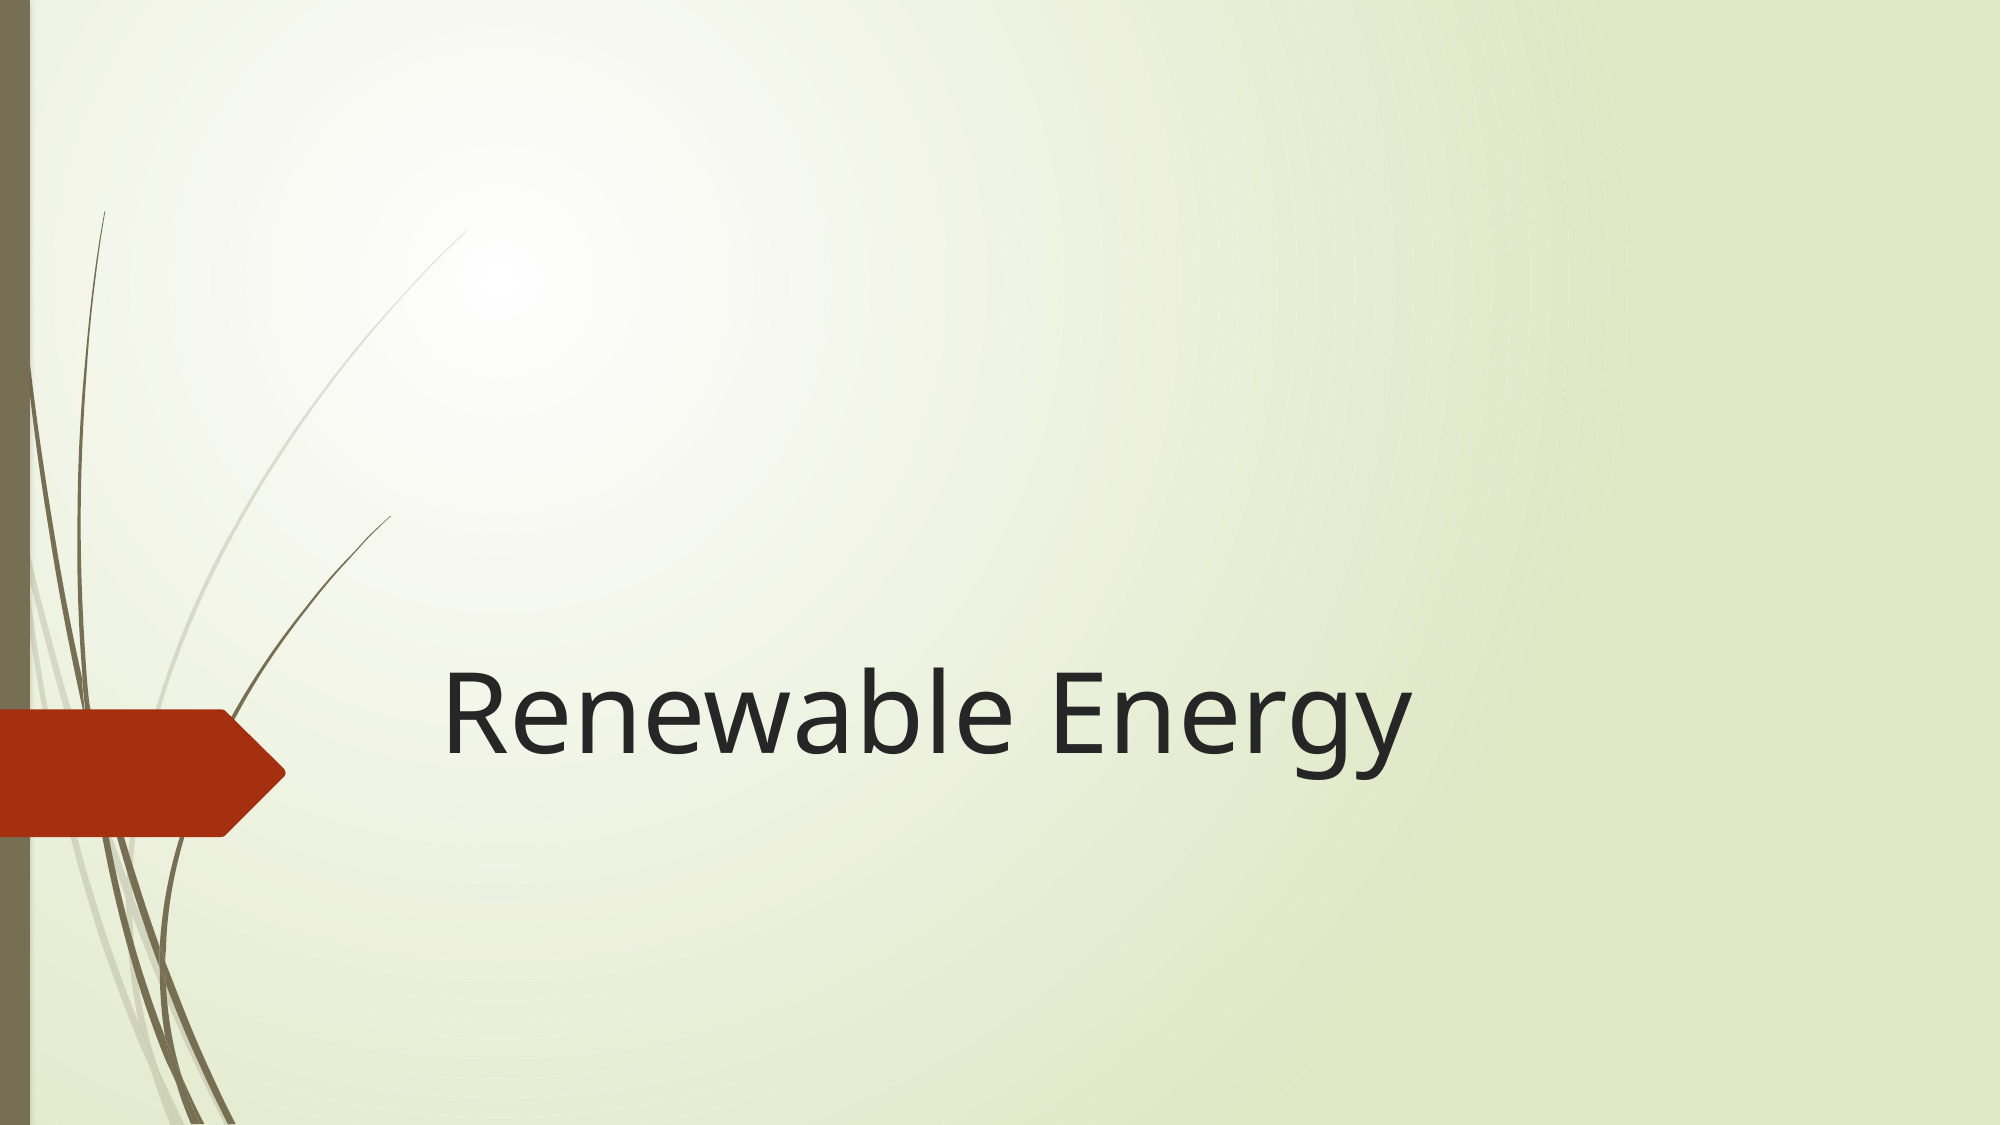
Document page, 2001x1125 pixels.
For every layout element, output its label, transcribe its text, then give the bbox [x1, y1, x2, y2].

title Renewable Energy [424, 412, 1888, 784]
